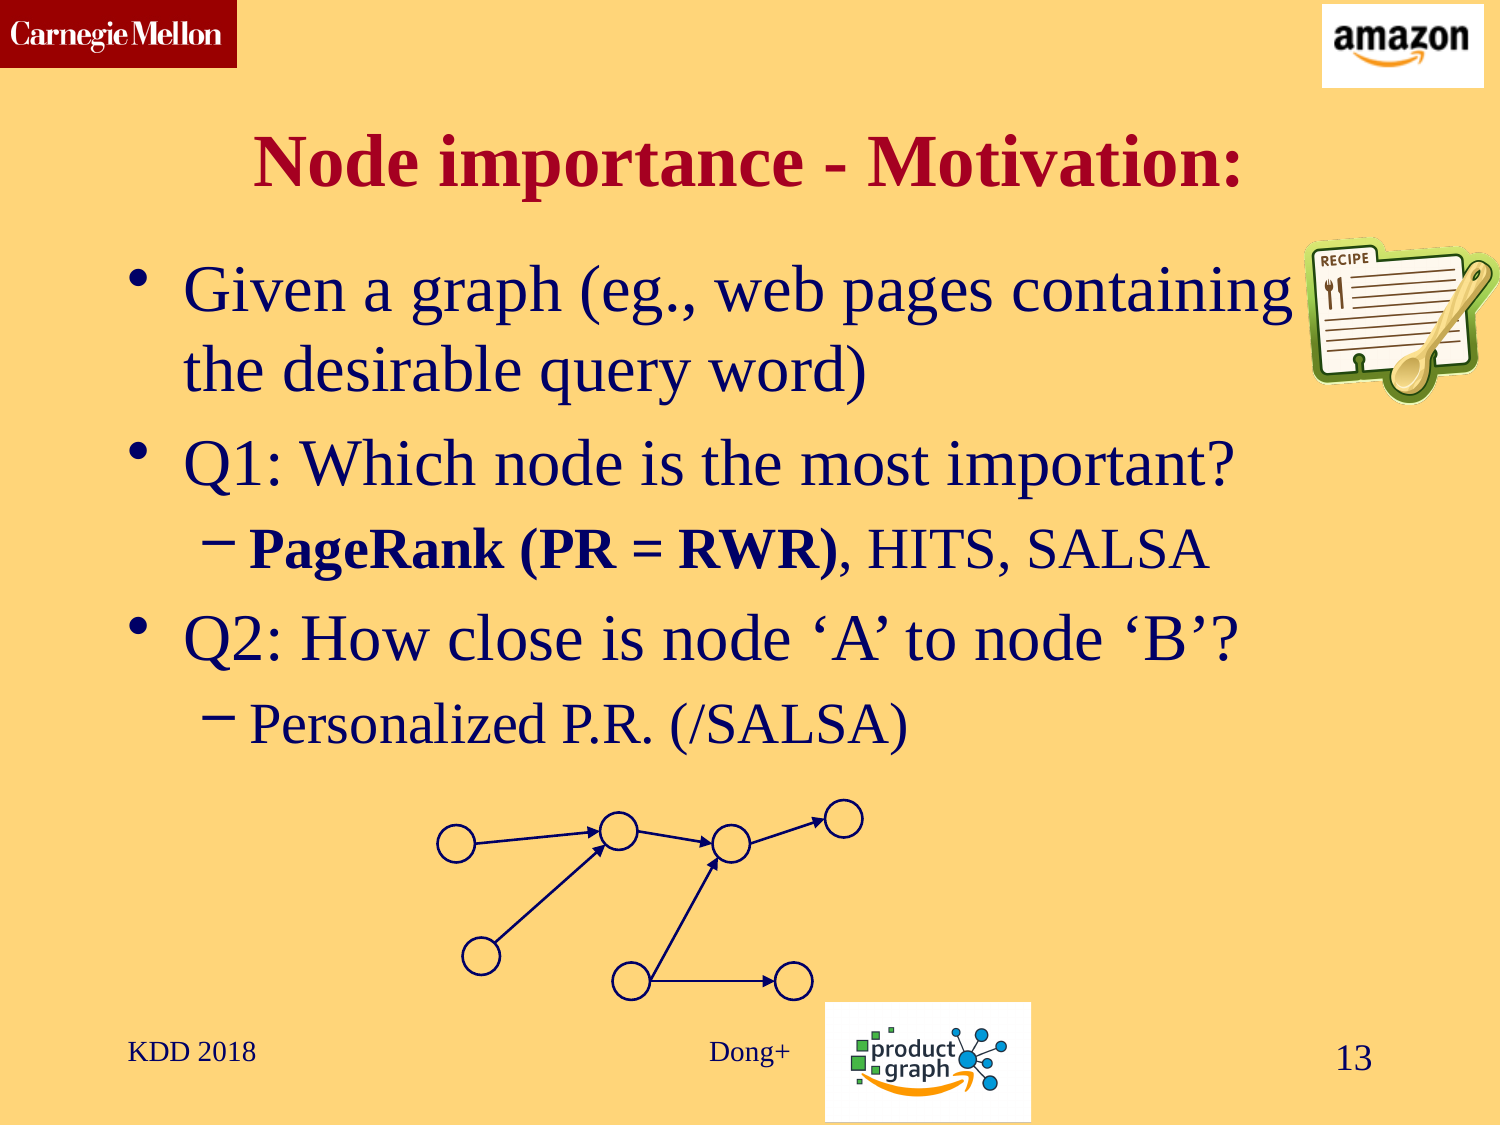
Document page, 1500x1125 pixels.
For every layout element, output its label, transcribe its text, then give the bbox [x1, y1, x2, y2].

list Given a graph (eg., web pages containing the desirable query word) Q1: Which node is the most important? PageRank (PR = RWR), HITS, SALSA Q2: How close is node ‘A’ to node ‘B’? Personalized P.R. (/SALSA) [112, 237, 1388, 1001]
picture [1303, 237, 1500, 405]
text_box [437, 825, 474, 863]
text_box [600, 812, 638, 850]
picture [1322, 4, 1484, 88]
text_box [775, 962, 813, 1000]
slide_number KDD 2018 [112, 1024, 426, 1101]
text_box [462, 937, 501, 976]
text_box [638, 830, 712, 844]
slide_number 13 [1074, 1024, 1388, 1101]
text_box [612, 962, 649, 1000]
text_box [713, 825, 749, 863]
footer Dong+ [512, 1024, 988, 1101]
title Node importance - Motivation: [112, 99, 1388, 213]
text_box [825, 800, 863, 838]
picture [0, 0, 237, 68]
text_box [651, 858, 719, 980]
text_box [494, 845, 606, 942]
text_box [650, 982, 762, 990]
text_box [476, 830, 599, 844]
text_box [750, 818, 824, 844]
